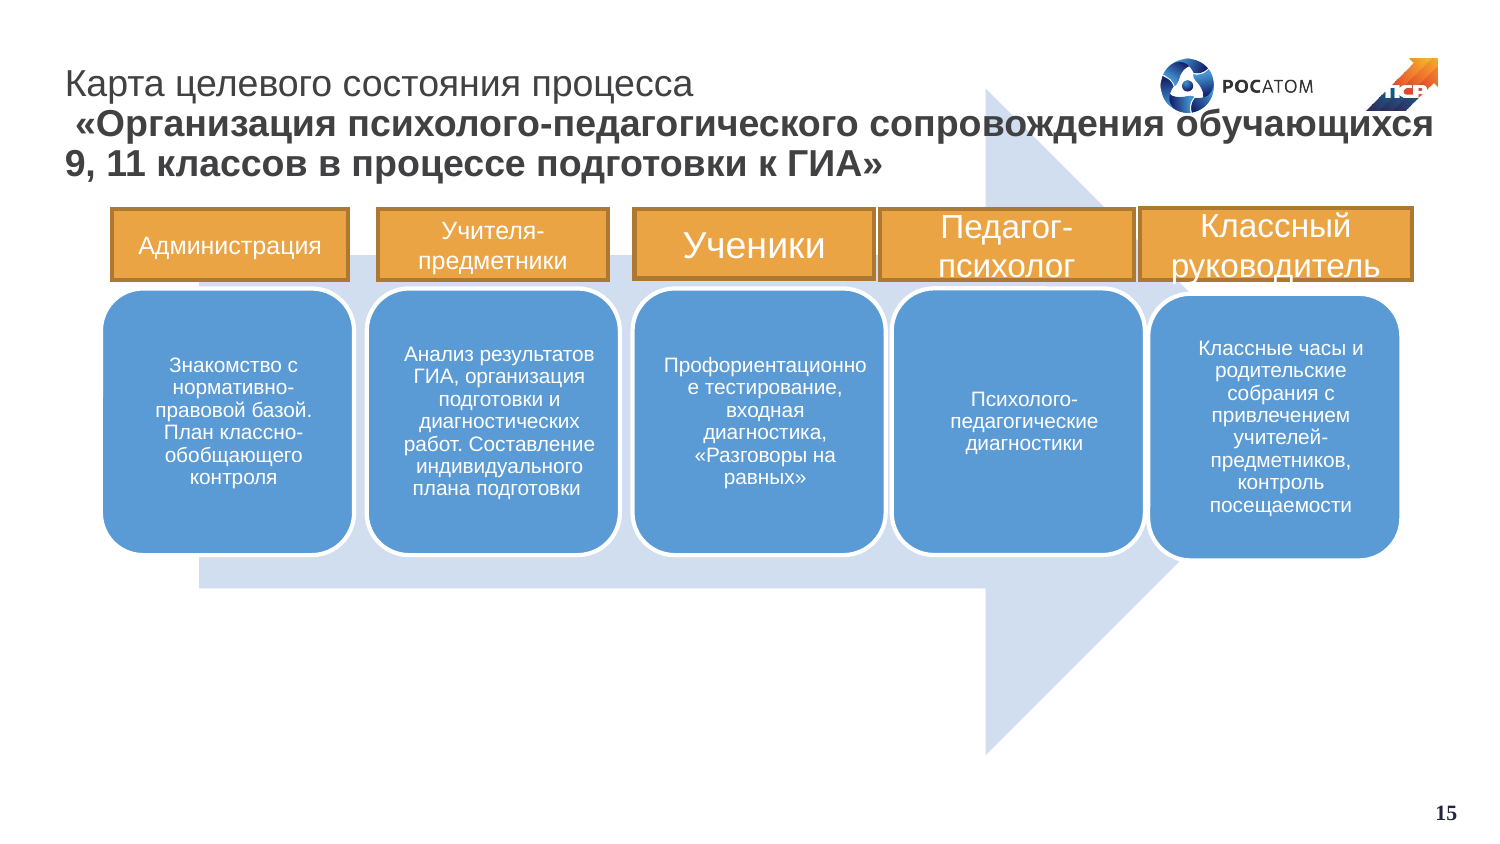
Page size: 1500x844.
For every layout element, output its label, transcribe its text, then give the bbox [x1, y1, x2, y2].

slide_number 15 [1417, 791, 1475, 827]
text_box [100, 88, 1419, 756]
title Карта целевого состояния процесса «Организация психолого-педагогического сопровождения обучающихся 9, 11 классов в процессе подготовки к ГИА» [50, 56, 1475, 212]
